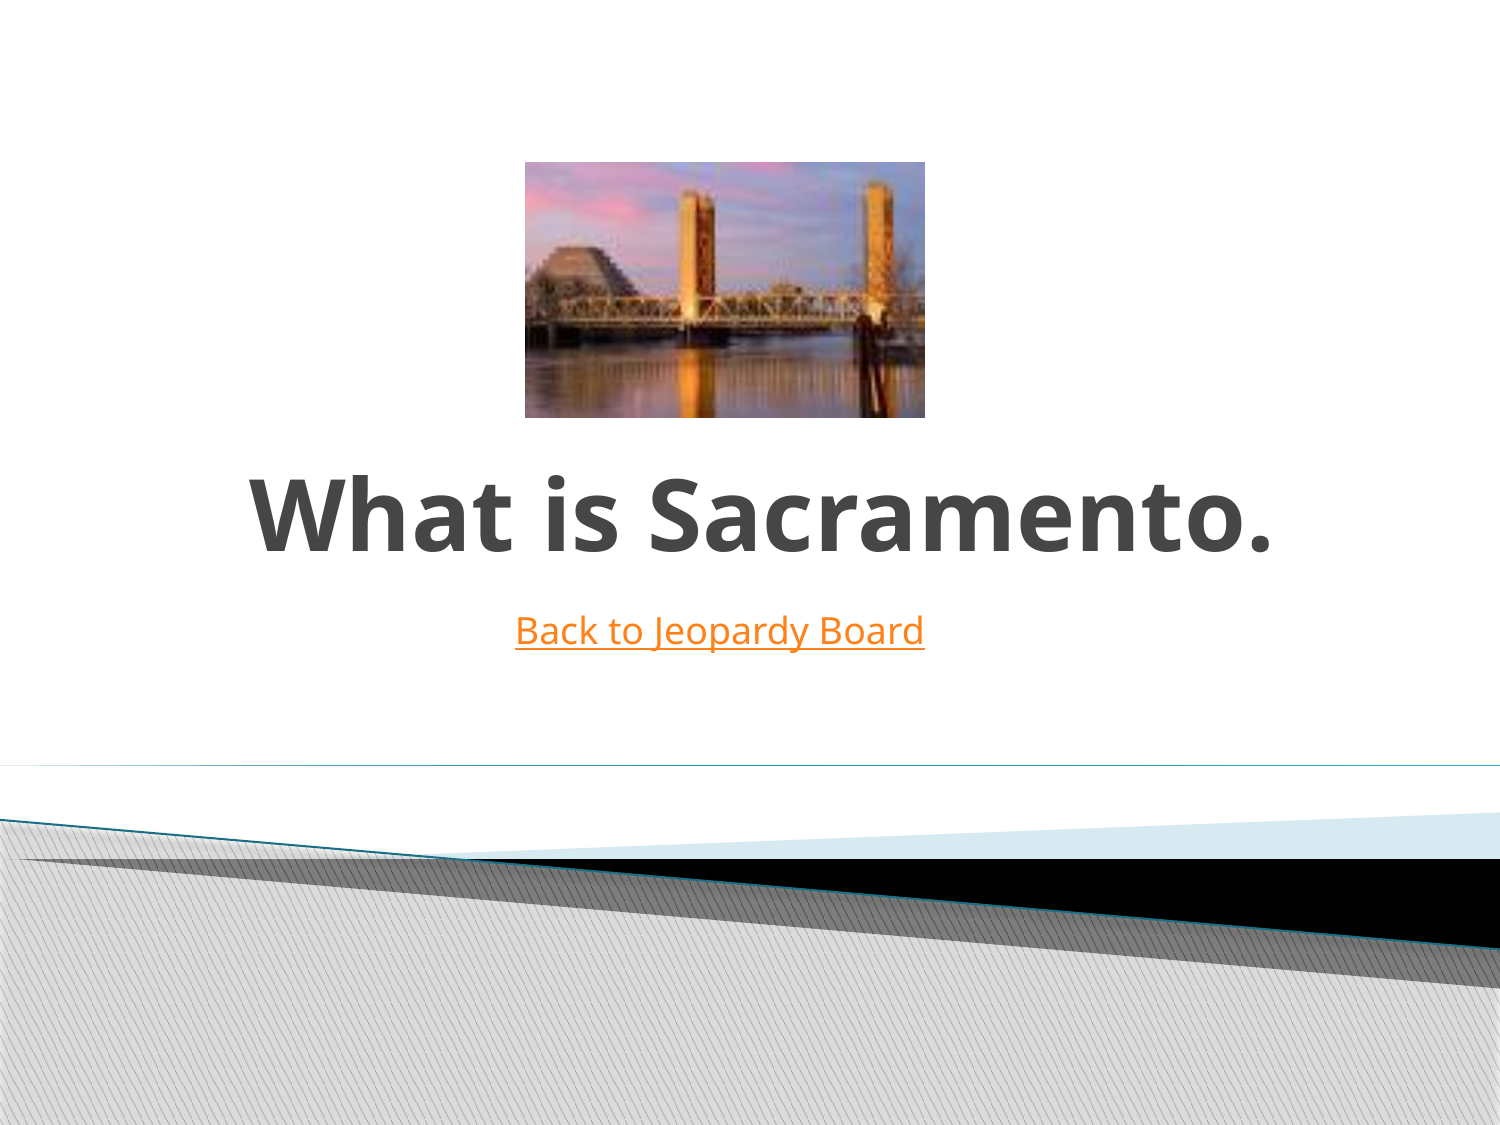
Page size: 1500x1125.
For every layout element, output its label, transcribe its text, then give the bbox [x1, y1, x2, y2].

title What is Sacramento. [125, 337, 1400, 579]
picture [5, 859, 1500, 989]
picture [524, 162, 926, 419]
text_box Back to Jeopardy Board [499, 599, 950, 666]
